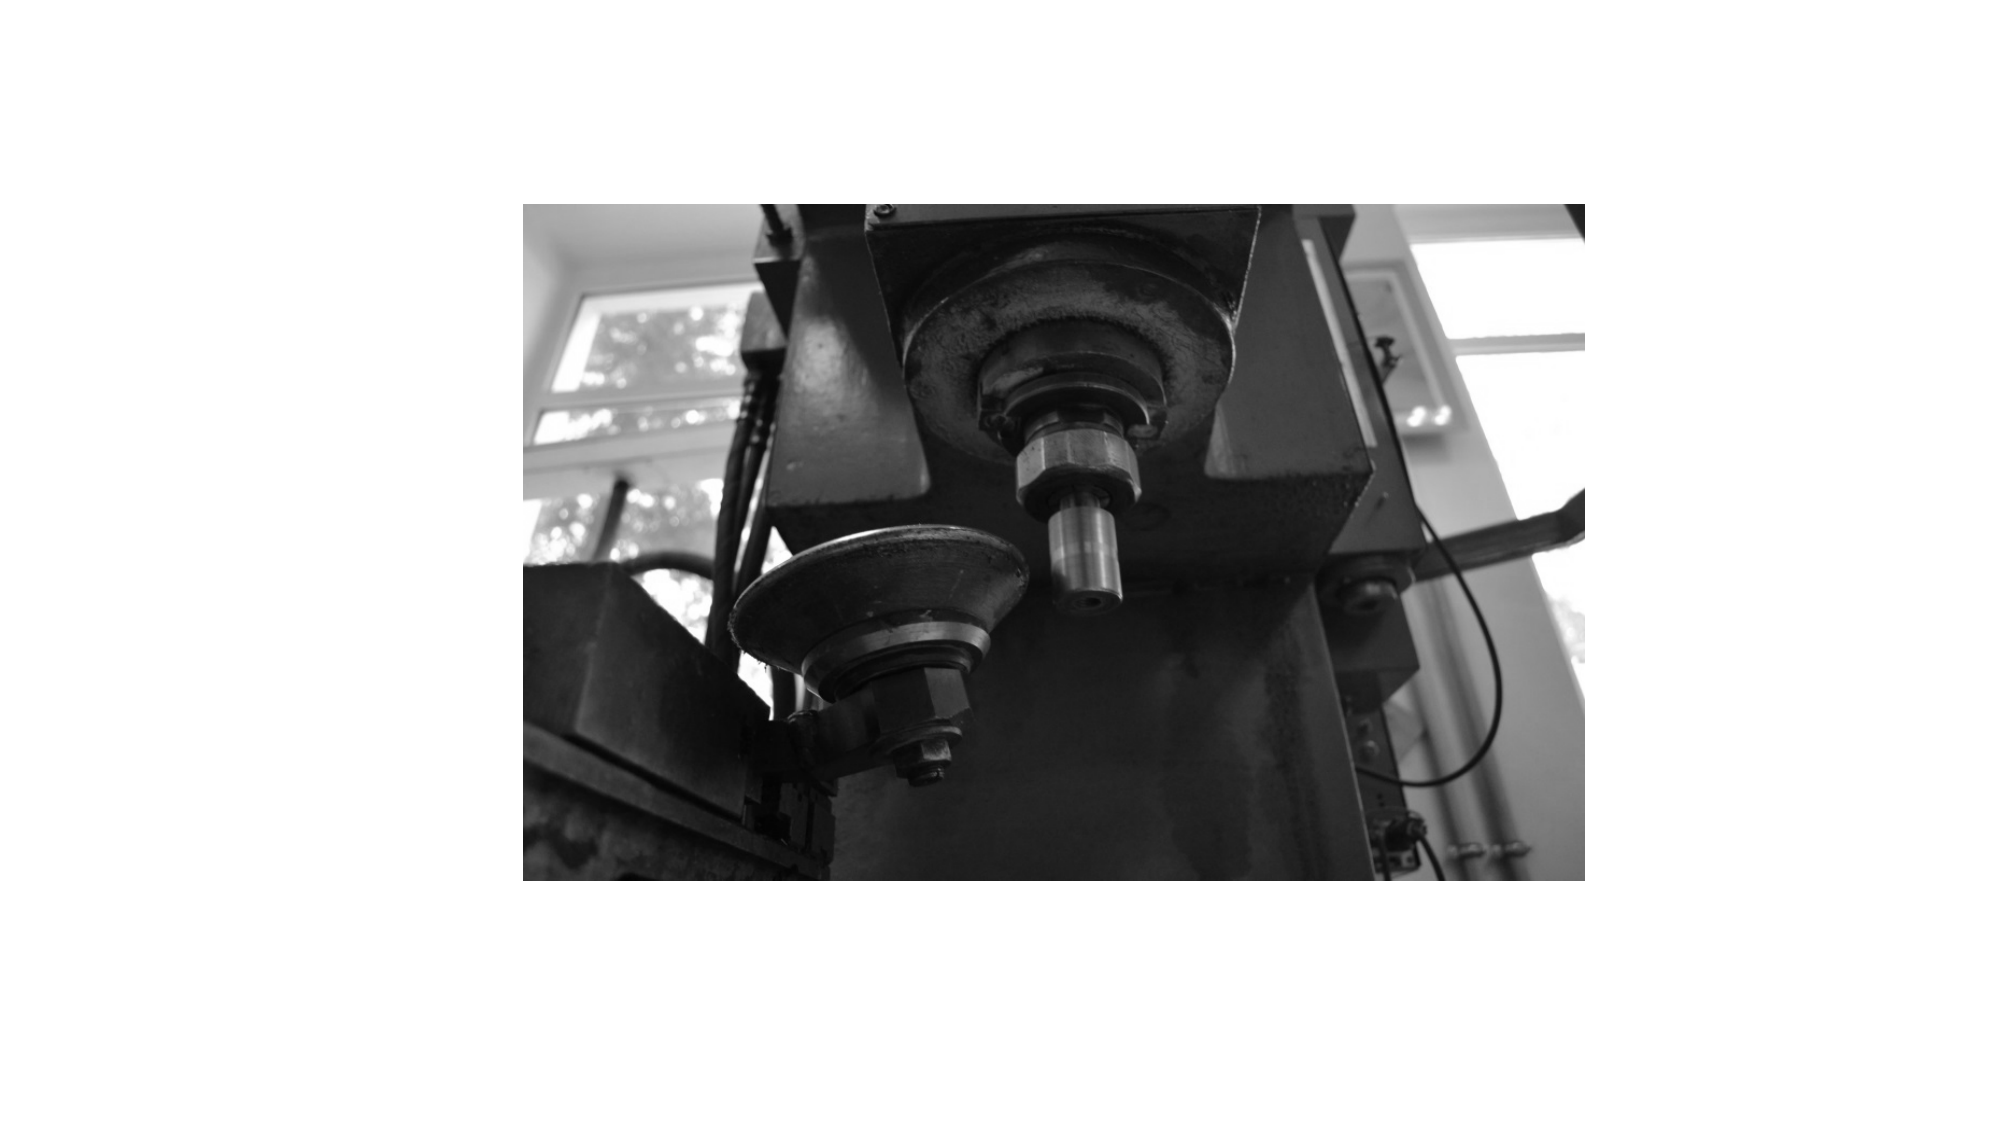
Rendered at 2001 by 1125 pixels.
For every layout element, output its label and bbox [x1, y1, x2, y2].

picture [523, 204, 1585, 881]
